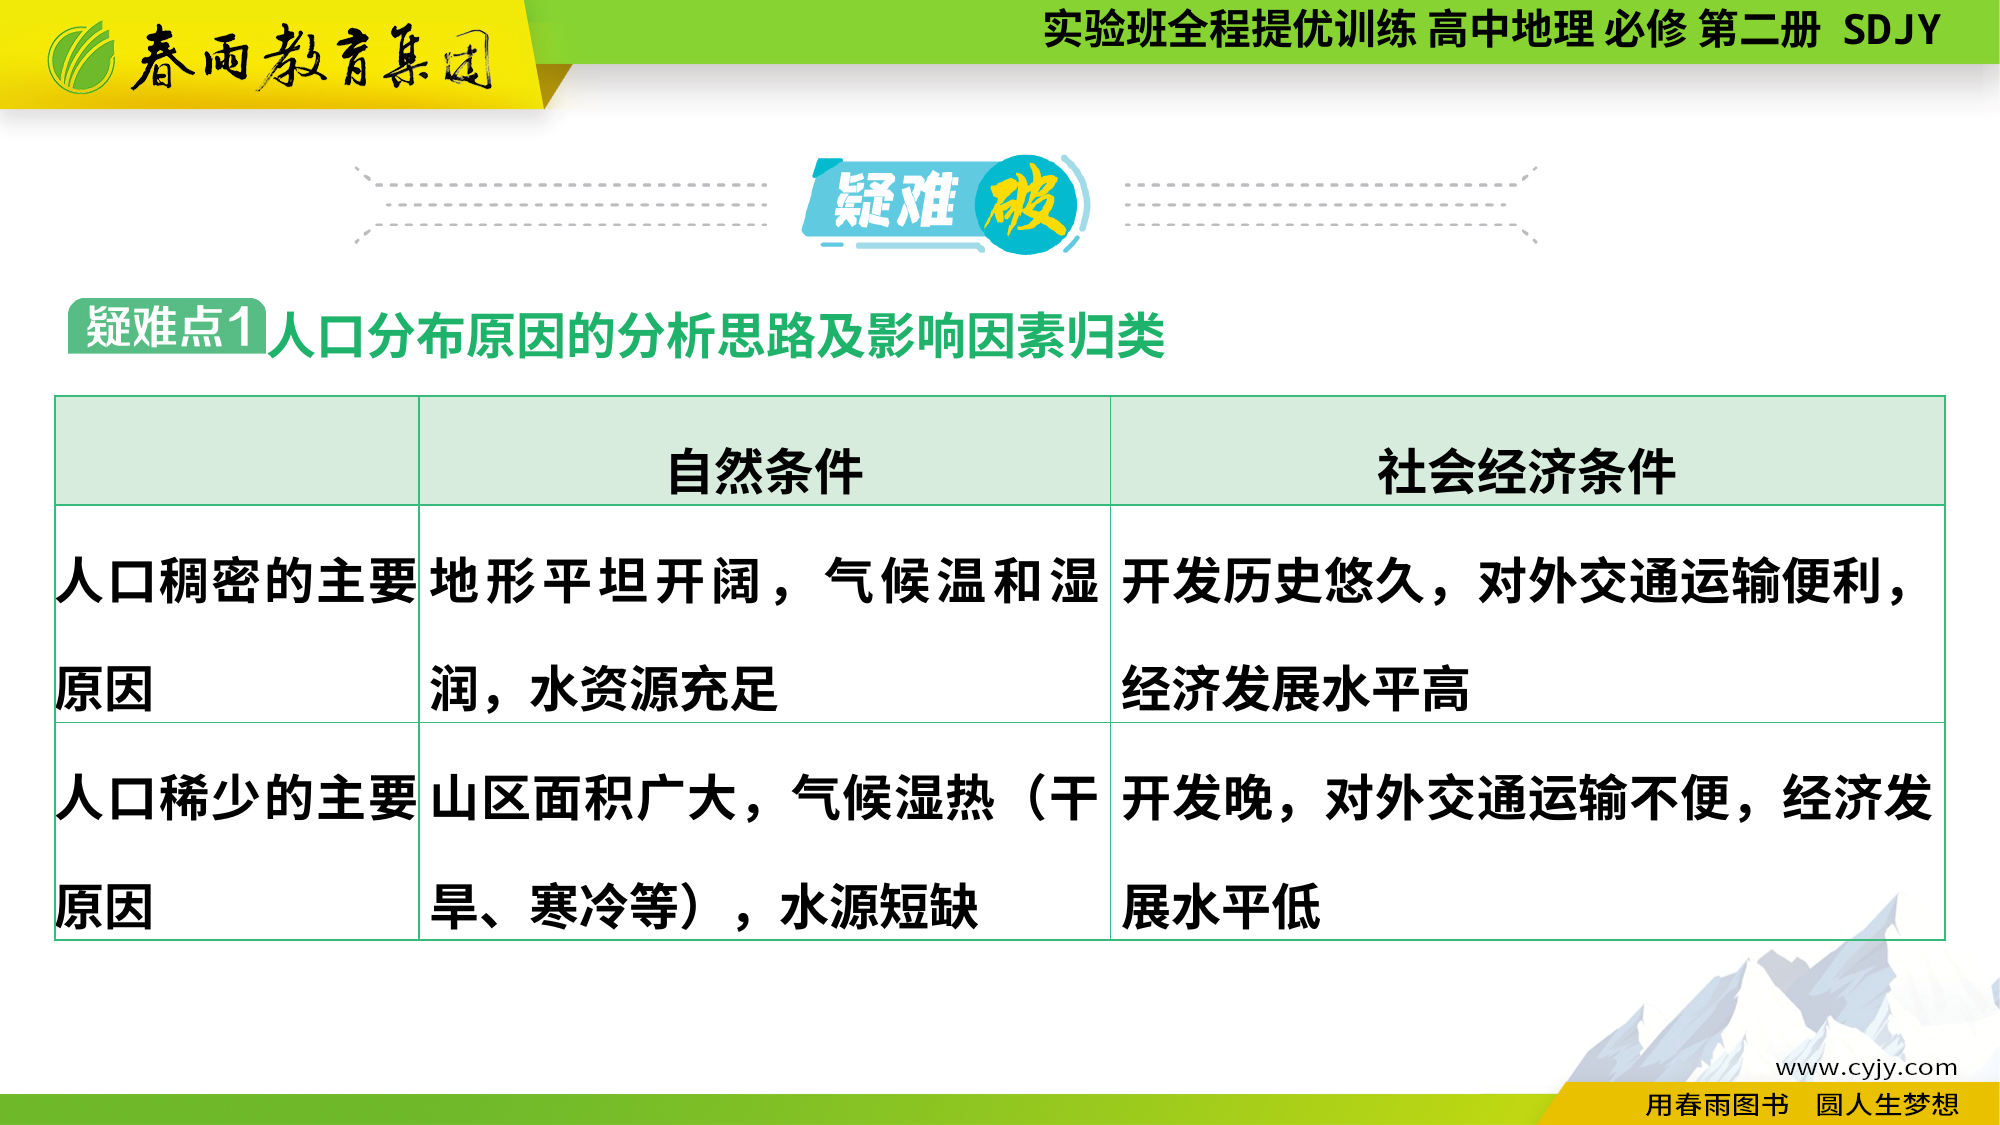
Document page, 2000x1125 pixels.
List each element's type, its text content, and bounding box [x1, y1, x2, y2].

table_header 社会经济条件 [1111, 397, 1944, 504]
table_cell 人口稠密的主要原因 [56, 506, 418, 722]
table_cell 开发晚，对外交通运输不便，经济发展水平低 [1111, 723, 1944, 939]
list 人口分布原因的分析思路及影响因素归类 [59, 267, 1944, 374]
table_cell 地形平坦开阔，气候温和湿润，水资源充足 [420, 506, 1110, 722]
picture [0, 0, 2000, 1125]
table_cell 开发历史悠久，对外交通运输便利，经济发展水平高 [1111, 506, 1944, 722]
table_cell 山区面积广大，气候湿热（干旱、寒冷等），水源短缺 [420, 723, 1110, 939]
table_cell 人口稀少的主要原因 [56, 723, 418, 939]
table_header [56, 397, 418, 504]
table_header 自然条件 [420, 397, 1110, 504]
